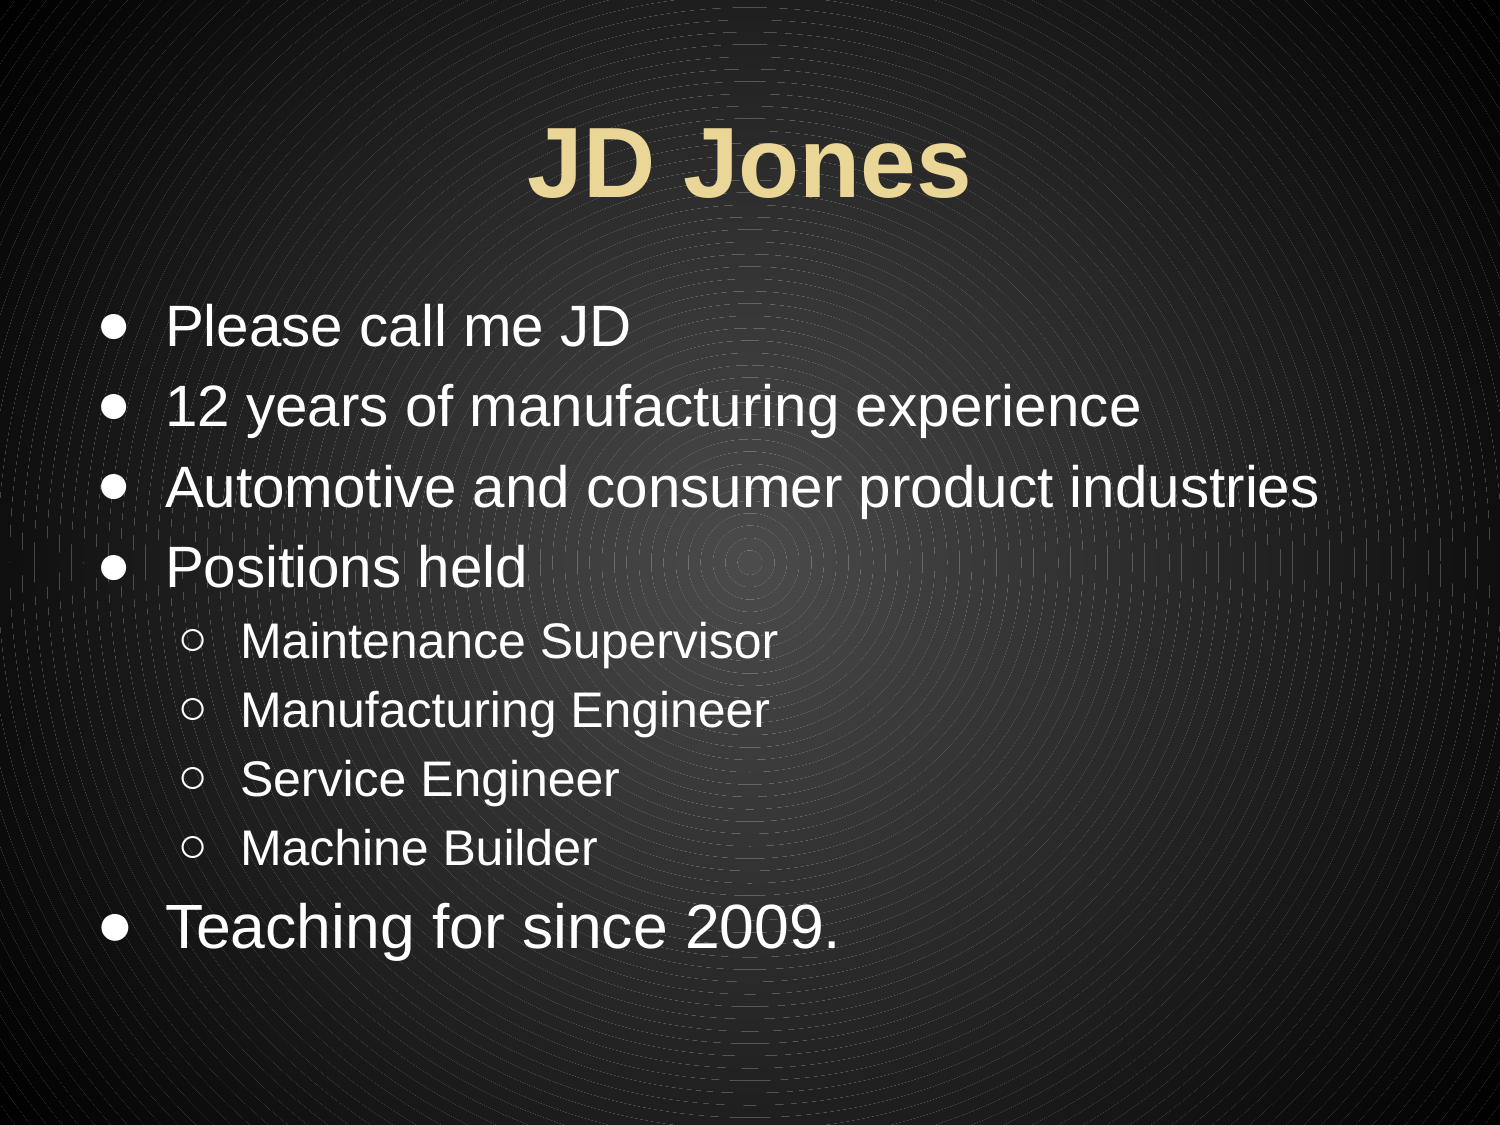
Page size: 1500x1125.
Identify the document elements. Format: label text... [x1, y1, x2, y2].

title JD Jones [75, 45, 1425, 233]
list Please call me JD 12 years of manufacturing experience Automotive and consumer product industries Positions held Maintenance Supervisor Manufacturing Engineer Service Engineer Machine Builder Teaching for since 2009. [75, 262, 1425, 1078]
